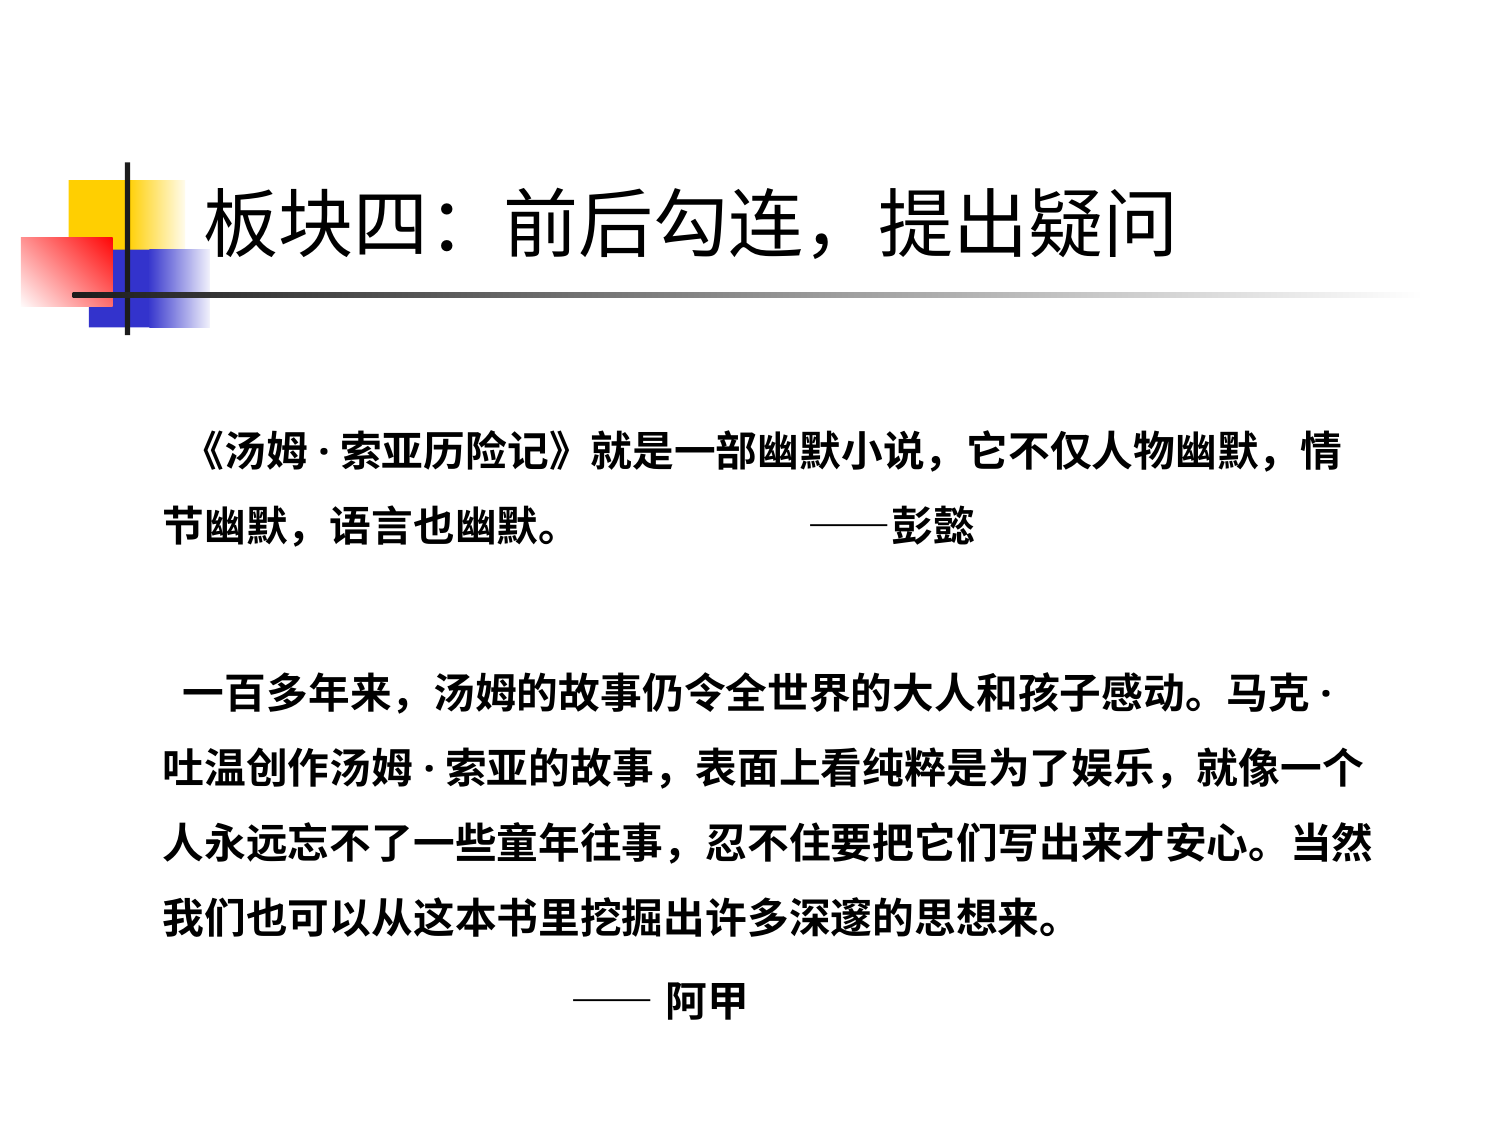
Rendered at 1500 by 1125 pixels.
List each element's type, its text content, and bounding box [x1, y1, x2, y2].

title 板块四：前后勾连，提出疑问 [188, 100, 1378, 275]
list 《汤姆·索亚历险记》就是一部幽默小说，它不仅人物幽默，情节幽默，语言也幽默。 ——彭懿 一百多年来，汤姆的故事仍令全世界的大人和孩子感动。马克·吐温创作汤姆·索亚的故事，表面上看纯粹是为了娱乐，就像一个人永远忘不了一些童年往事，忍不住要把它们写出来才安心。当然我们也可以从这本书里挖掘出许多深邃的思想来。 ——阿甲 [91, 392, 1397, 1036]
